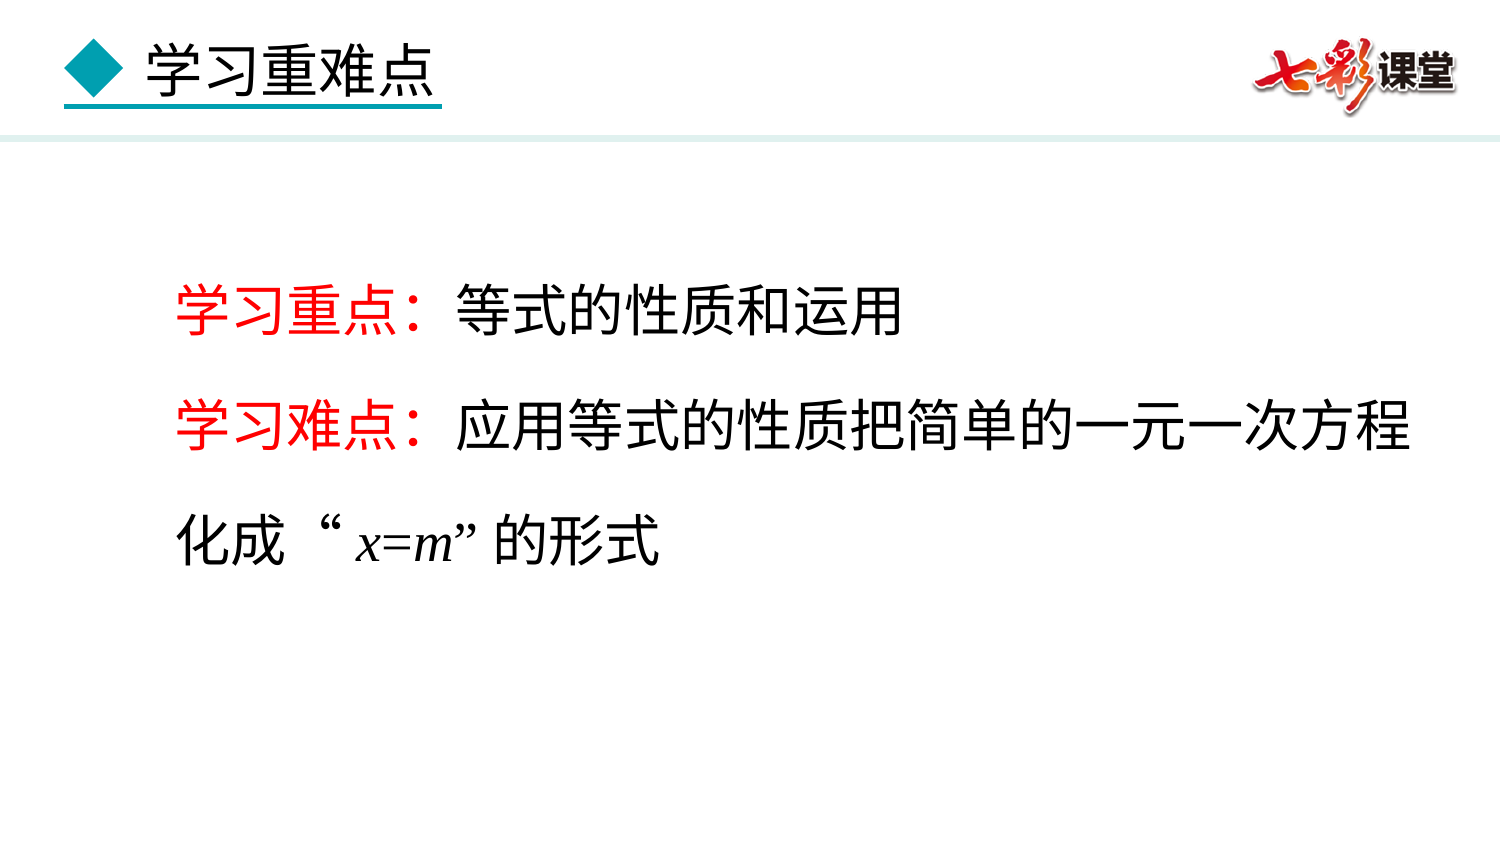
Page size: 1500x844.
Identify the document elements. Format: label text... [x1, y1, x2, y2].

text_box 学习重点：等式的性质和运用 学习难点：应用等式的性质把简单的一元一次方程化成“x=m”的形式 [159, 221, 1471, 580]
picture [1249, 32, 1461, 118]
